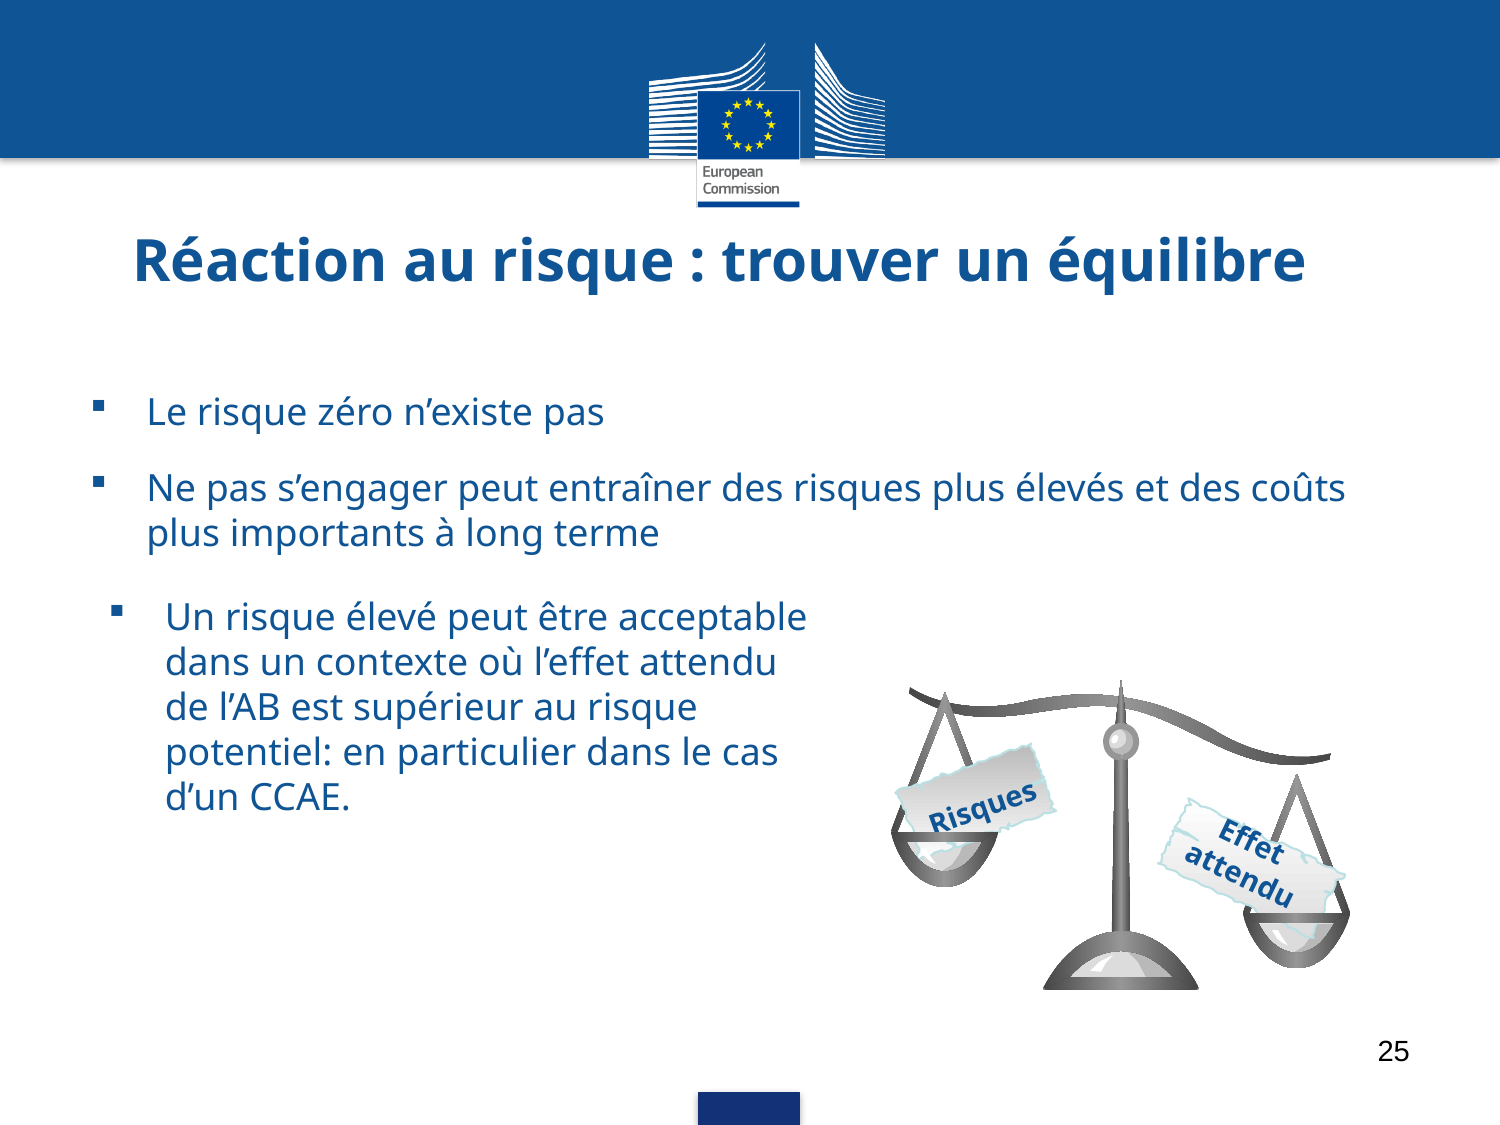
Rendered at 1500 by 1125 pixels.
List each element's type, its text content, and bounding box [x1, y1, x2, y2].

slide_number 25 [1074, 1024, 1426, 1103]
title Réaction au risque : trouver un équilibre [58, 210, 1409, 305]
list Le risque zéro n’existe pas Ne pas s’engager peut entraîner des risques plus élevés et des coûts plus importants à long terme [74, 327, 1426, 575]
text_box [890, 679, 1351, 990]
text_box Un risque élevé peut être acceptable dans un contexte où l’effet attendu de l’AB est supérieur au risque potentiel: en particulier dans le cas d’un CCAE. [93, 585, 844, 879]
picture [649, 42, 885, 208]
